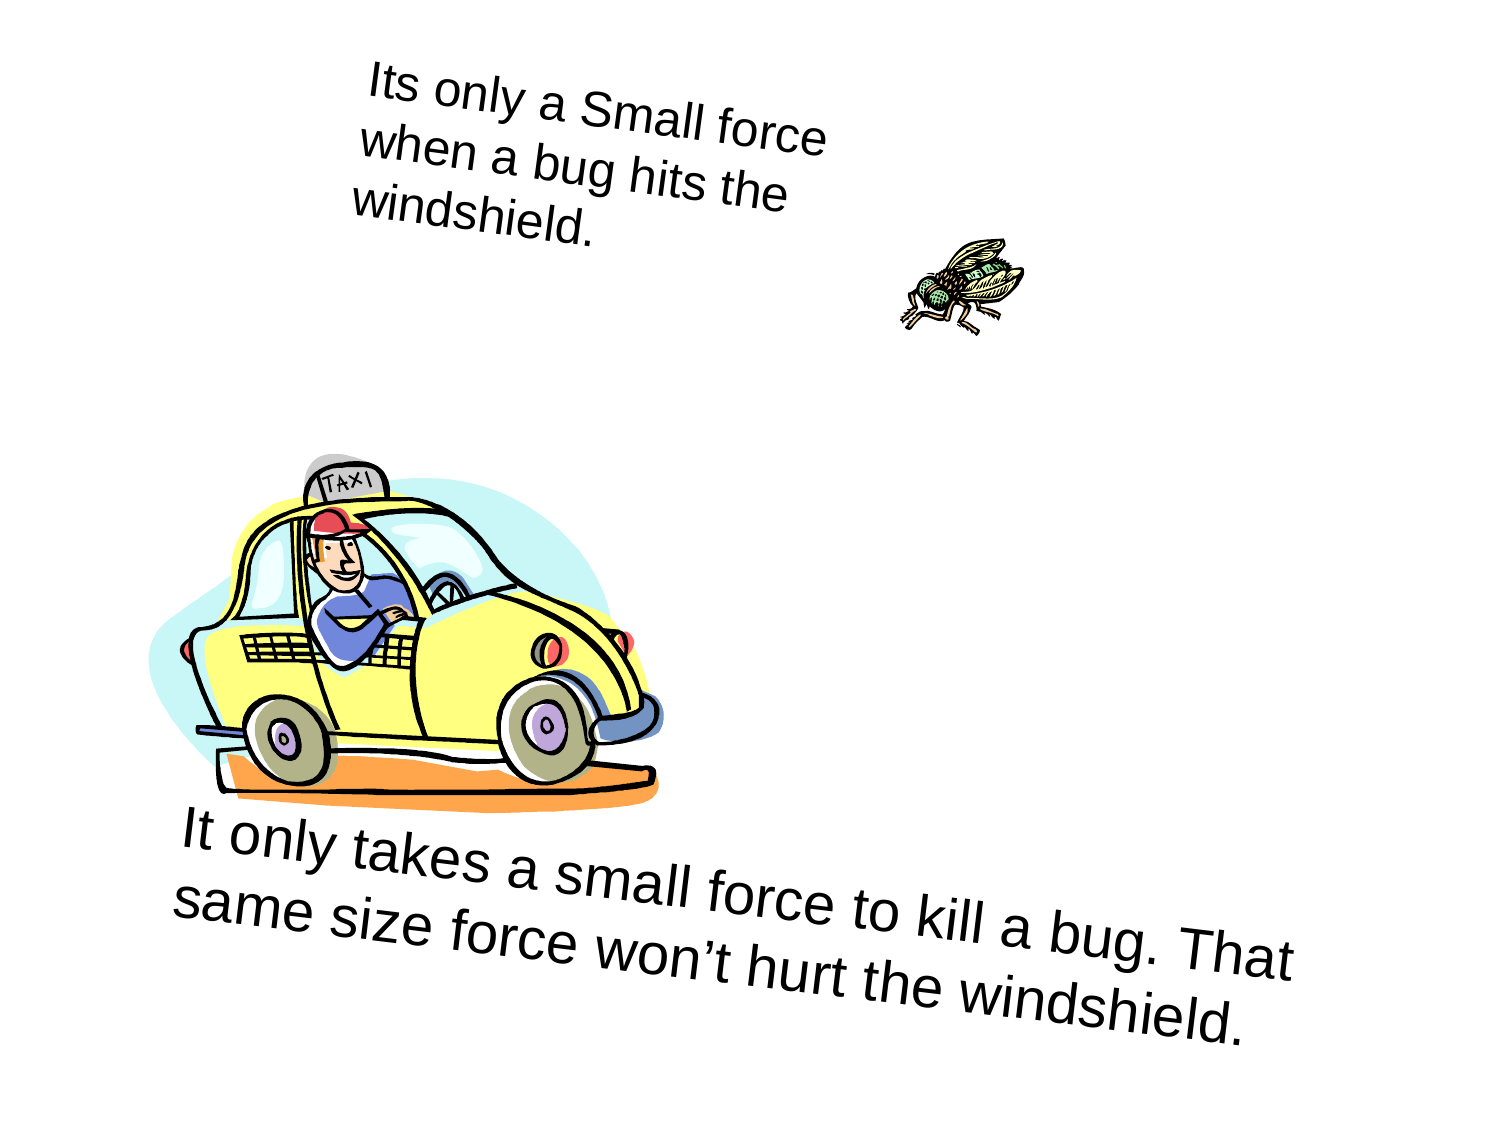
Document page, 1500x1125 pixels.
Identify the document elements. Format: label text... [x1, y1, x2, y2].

text_box Its only a Small force when a bug hits the windshield. [333, 36, 859, 298]
text_box It only takes a small force to kill a bug. That same size force won’t hurt the windshield. [154, 827, 1328, 1075]
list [899, 237, 1026, 337]
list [143, 448, 669, 819]
